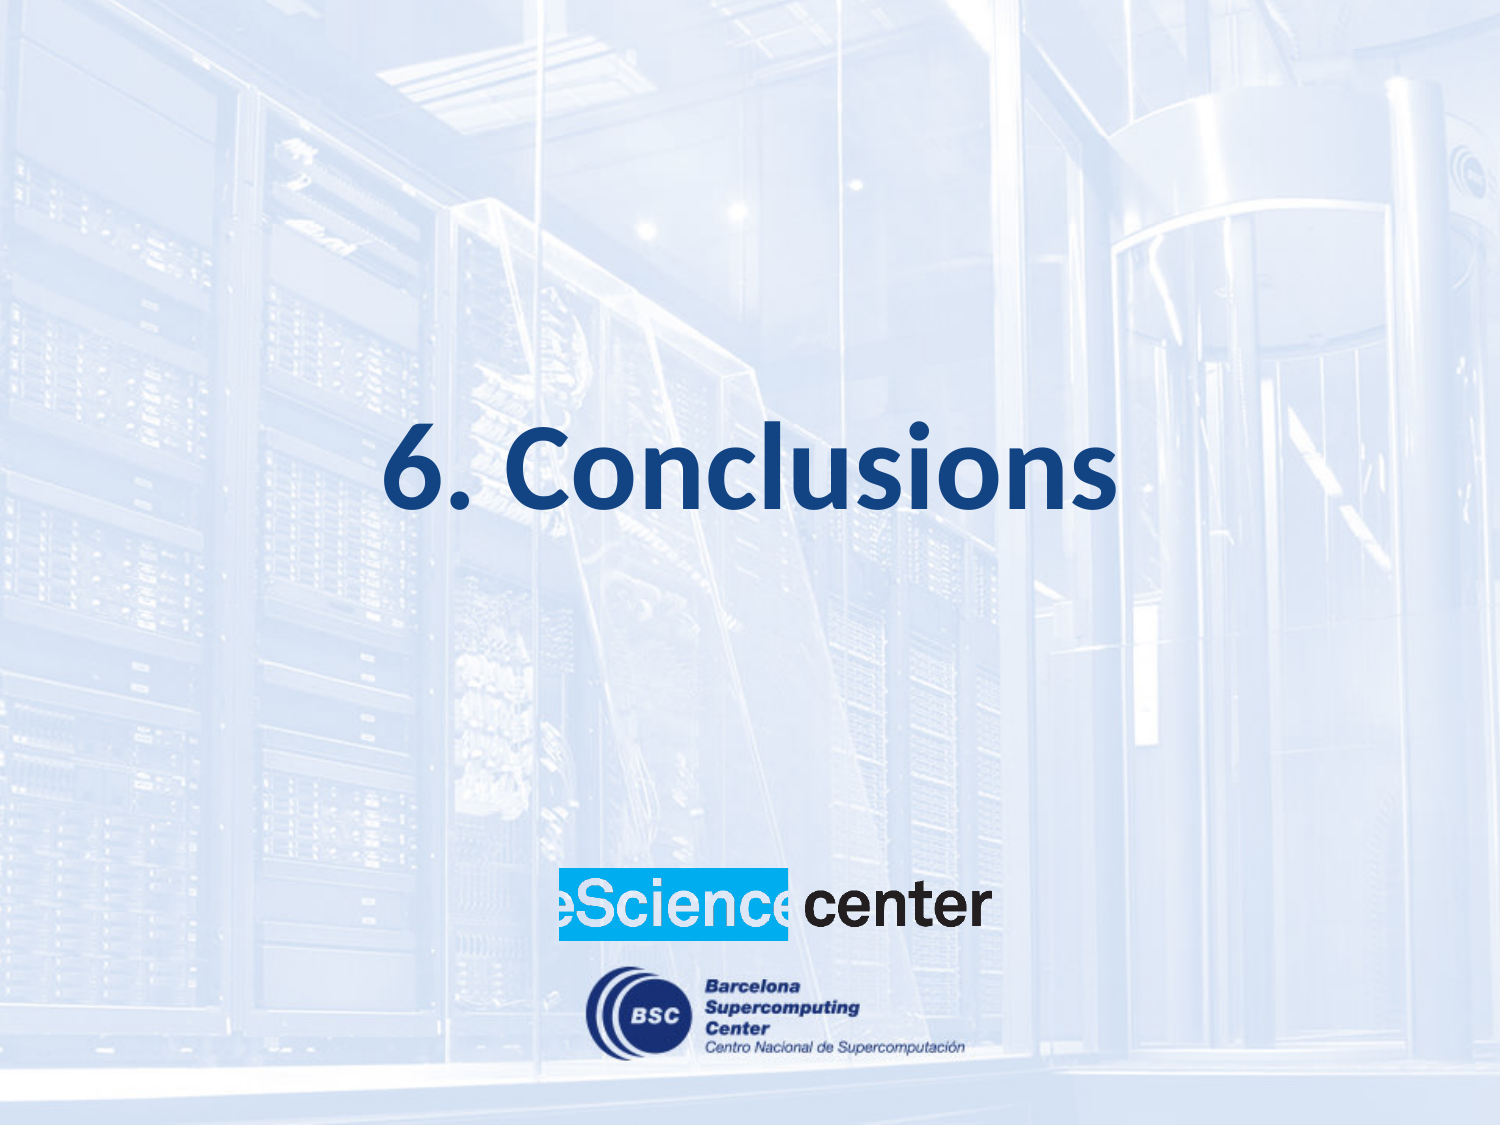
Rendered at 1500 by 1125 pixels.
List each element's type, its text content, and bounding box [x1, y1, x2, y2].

title 6. Conclusions [188, 143, 1311, 794]
picture [0, 0, 1500, 1125]
